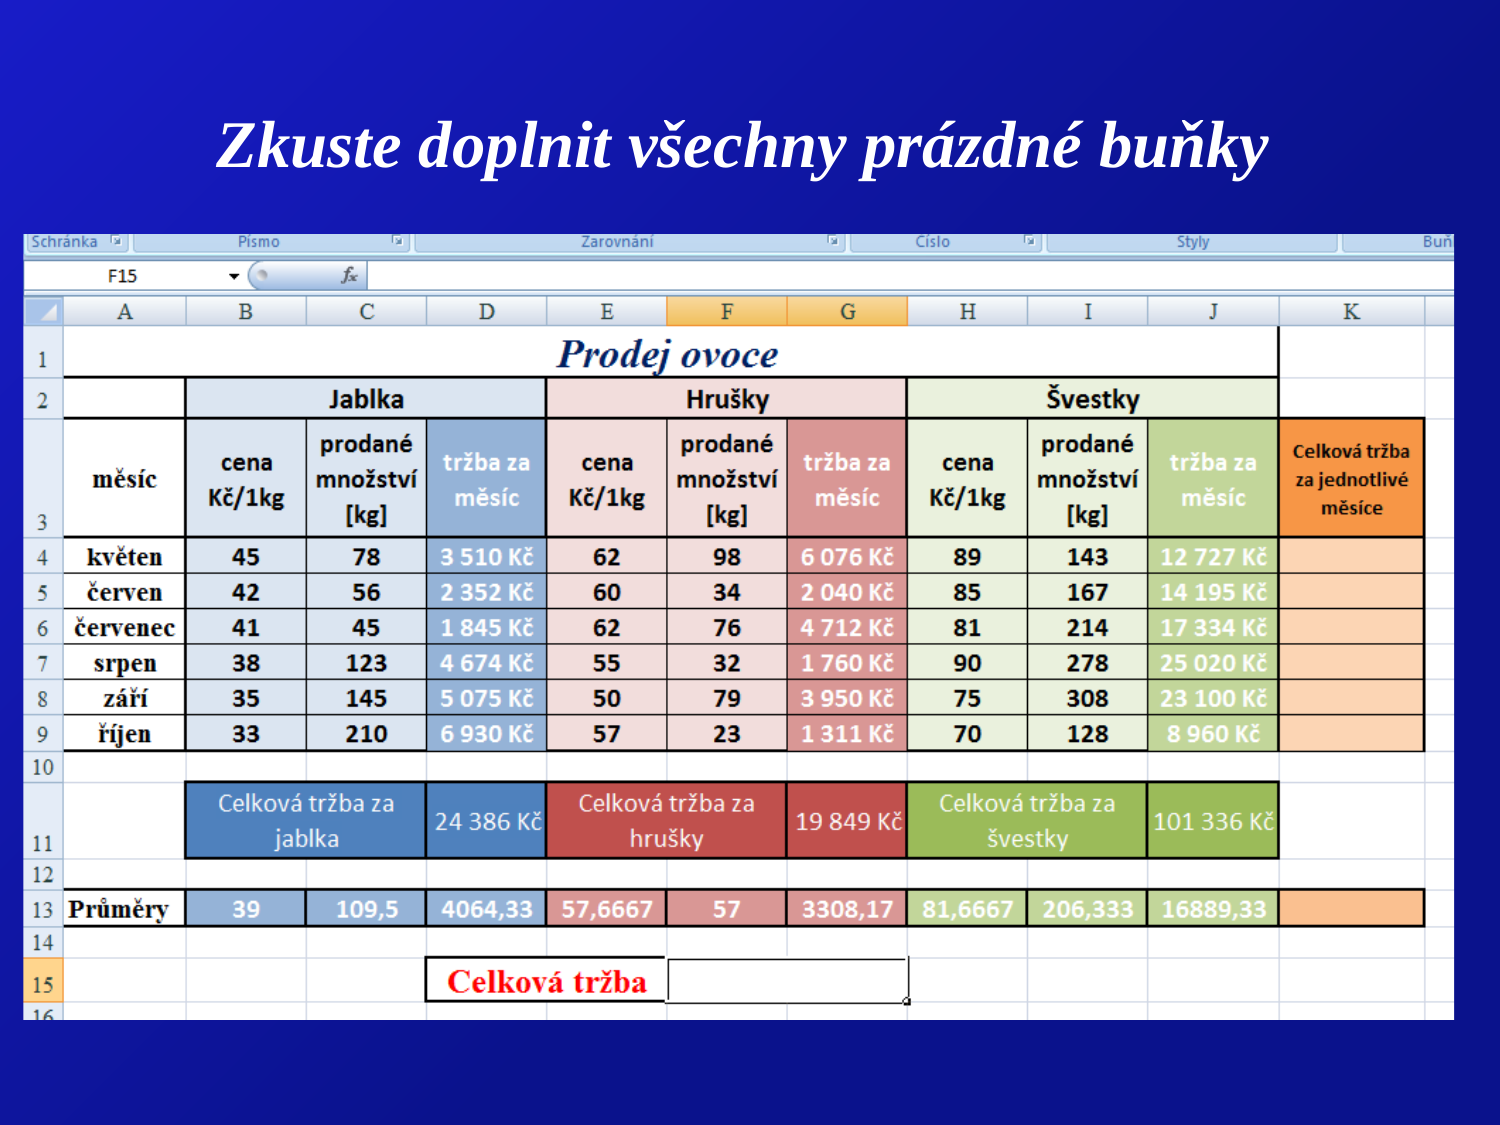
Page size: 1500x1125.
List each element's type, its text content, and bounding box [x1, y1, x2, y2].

picture [23, 234, 1455, 1020]
text_box Zkuste doplnit všechny prázdné buňky [46, 93, 1442, 232]
